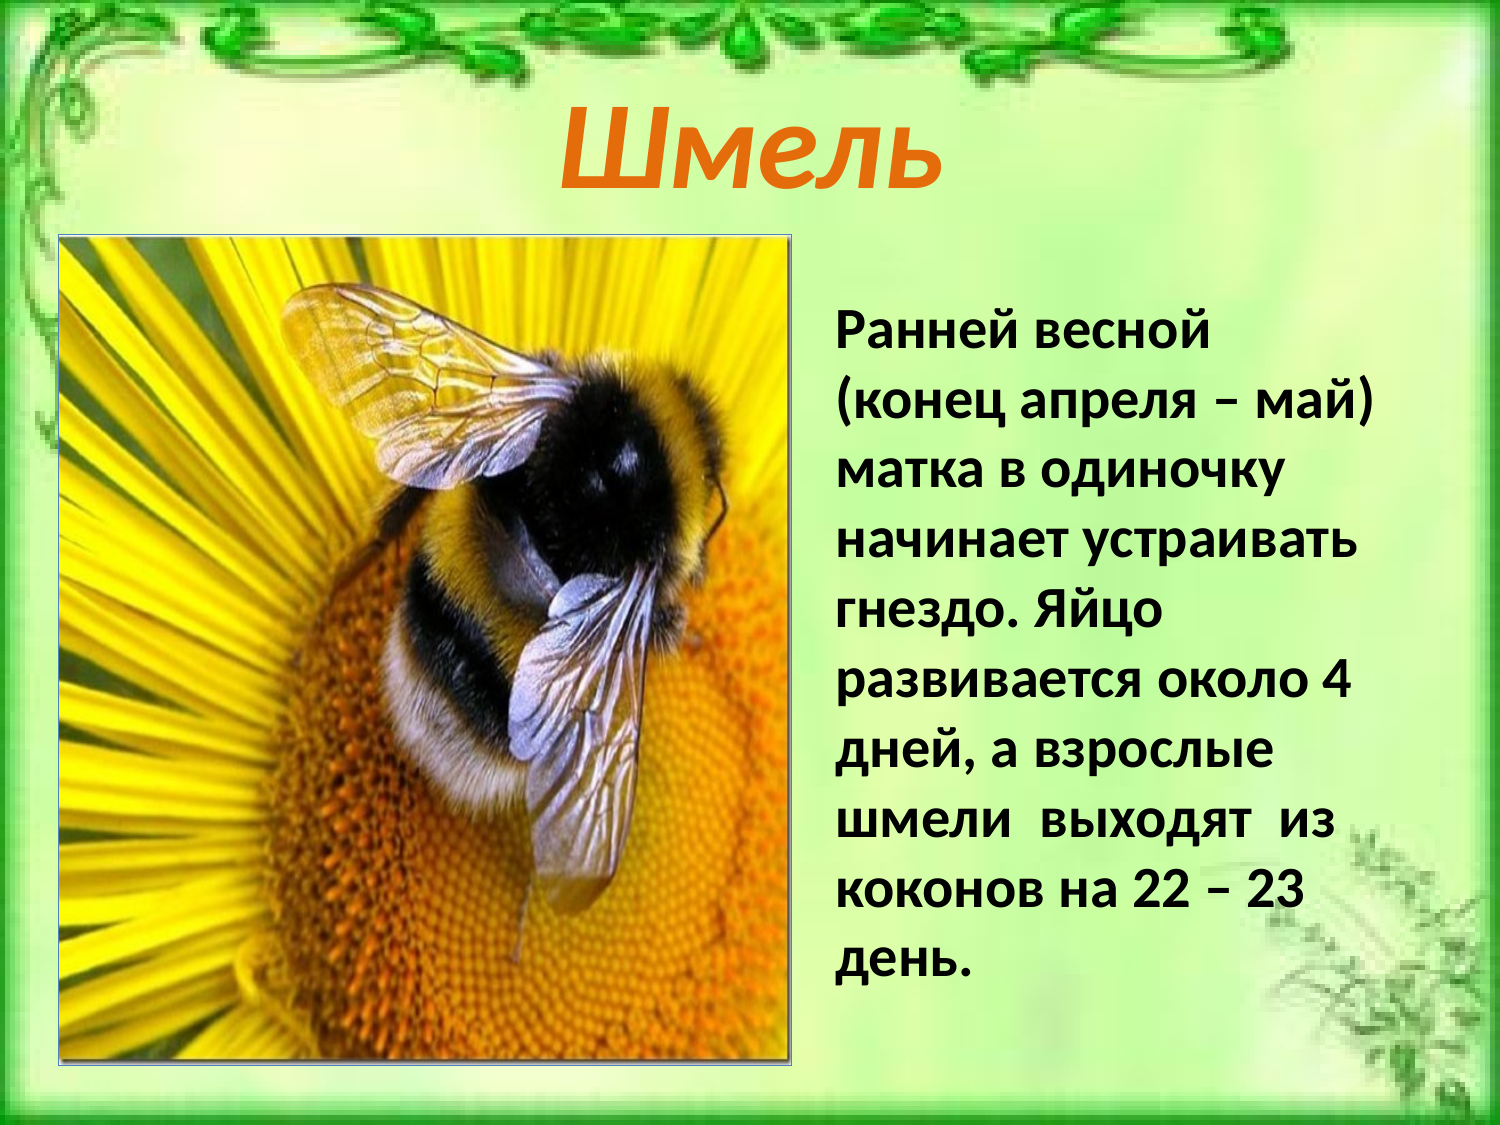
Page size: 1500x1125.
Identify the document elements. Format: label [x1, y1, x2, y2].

list [0, 0, 1500, 1125]
list [58, 234, 793, 1066]
